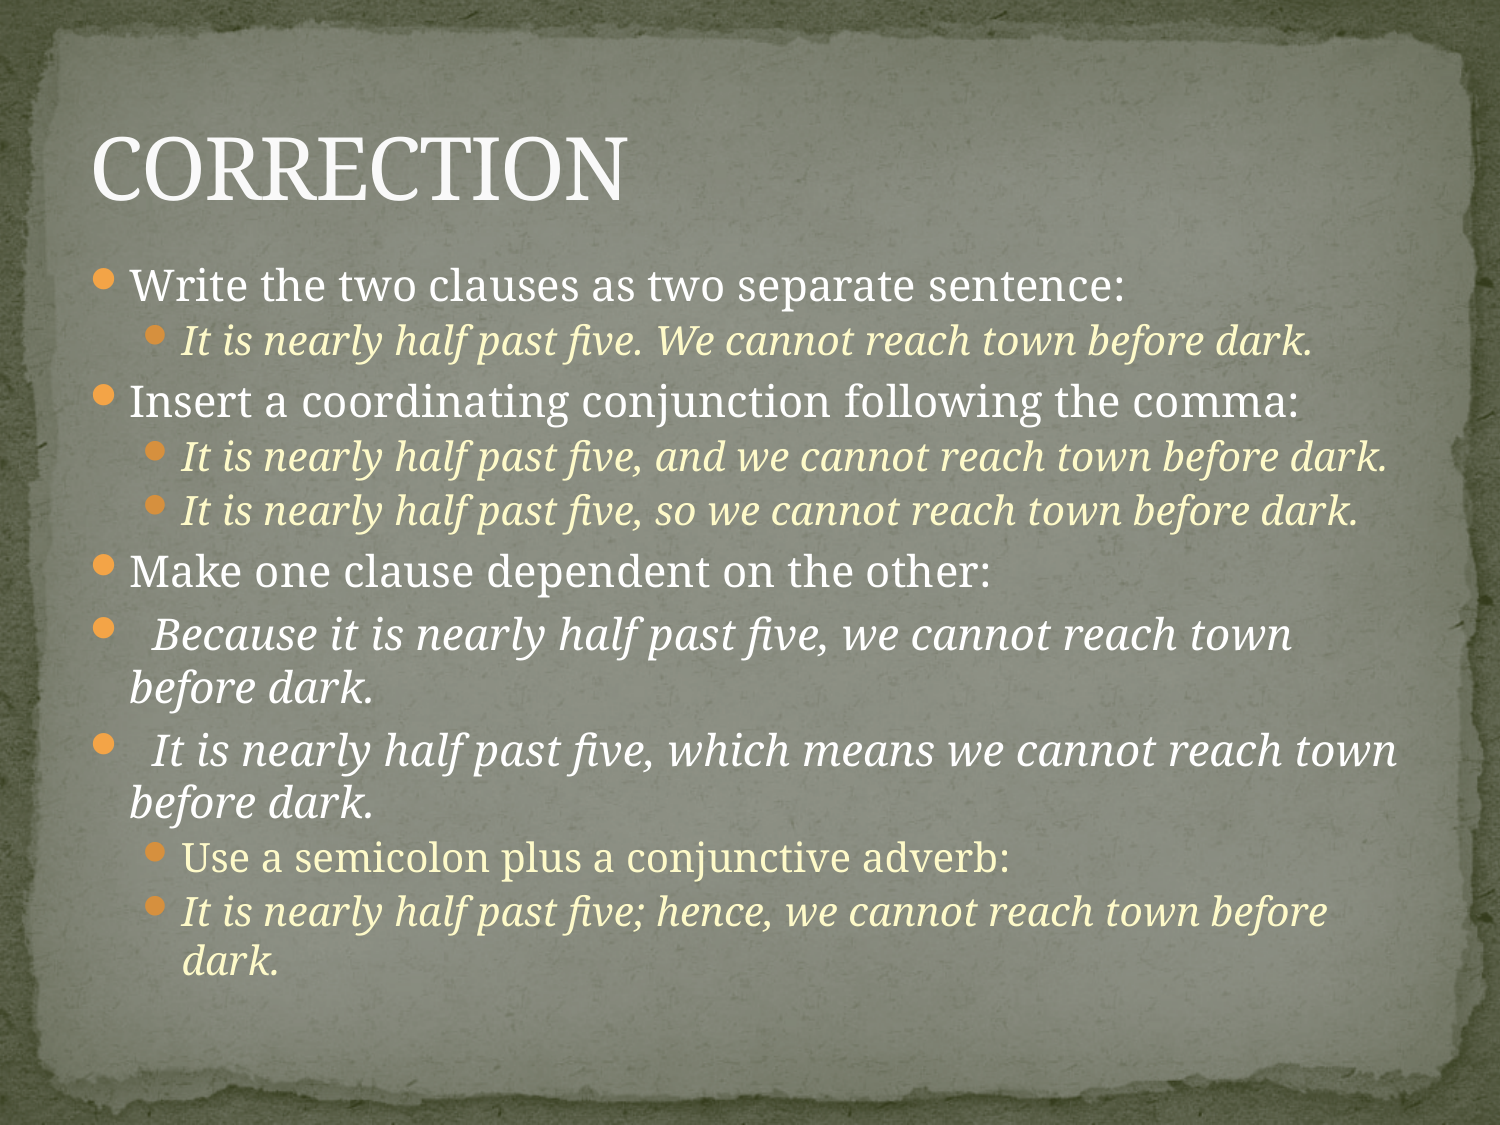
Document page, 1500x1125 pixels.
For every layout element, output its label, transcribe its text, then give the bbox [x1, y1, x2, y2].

title CORRECTION [74, 24, 1425, 225]
list Write the two clauses as two separate sentence: It is nearly half past five. We cannot reach town before dark. Insert a coordinating conjunction following the comma: It is nearly half past five, and we cannot reach town before dark. It is nearly half past five, so we cannot reach town before dark. Make one clause dependent on the other: Because it is nearly half past five, we cannot reach town before dark. It is nearly half past five, which means we cannot reach town before dark. Use a semicolon plus a conjunctive adverb: It is nearly half past five; hence, we cannot reach town before dark. [75, 249, 1425, 1000]
